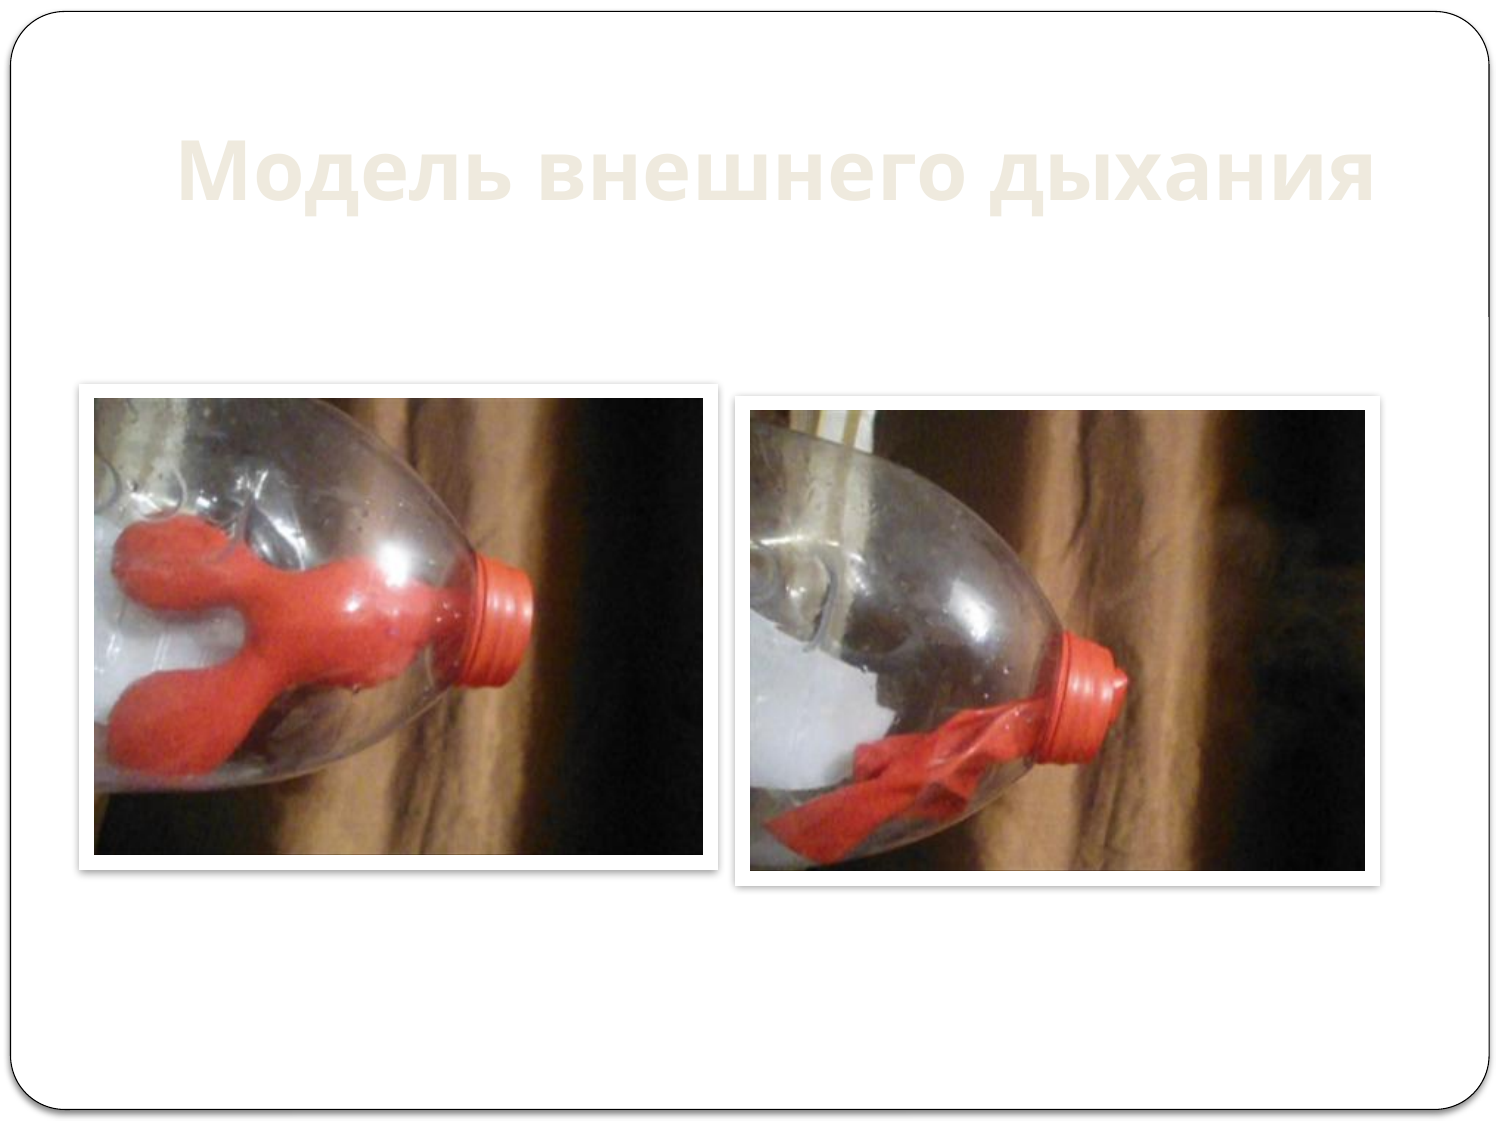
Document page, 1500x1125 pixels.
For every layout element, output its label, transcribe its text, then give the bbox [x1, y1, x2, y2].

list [93, 398, 704, 856]
picture [749, 409, 1366, 872]
title Модель внешнего дыхания [150, 45, 1425, 233]
